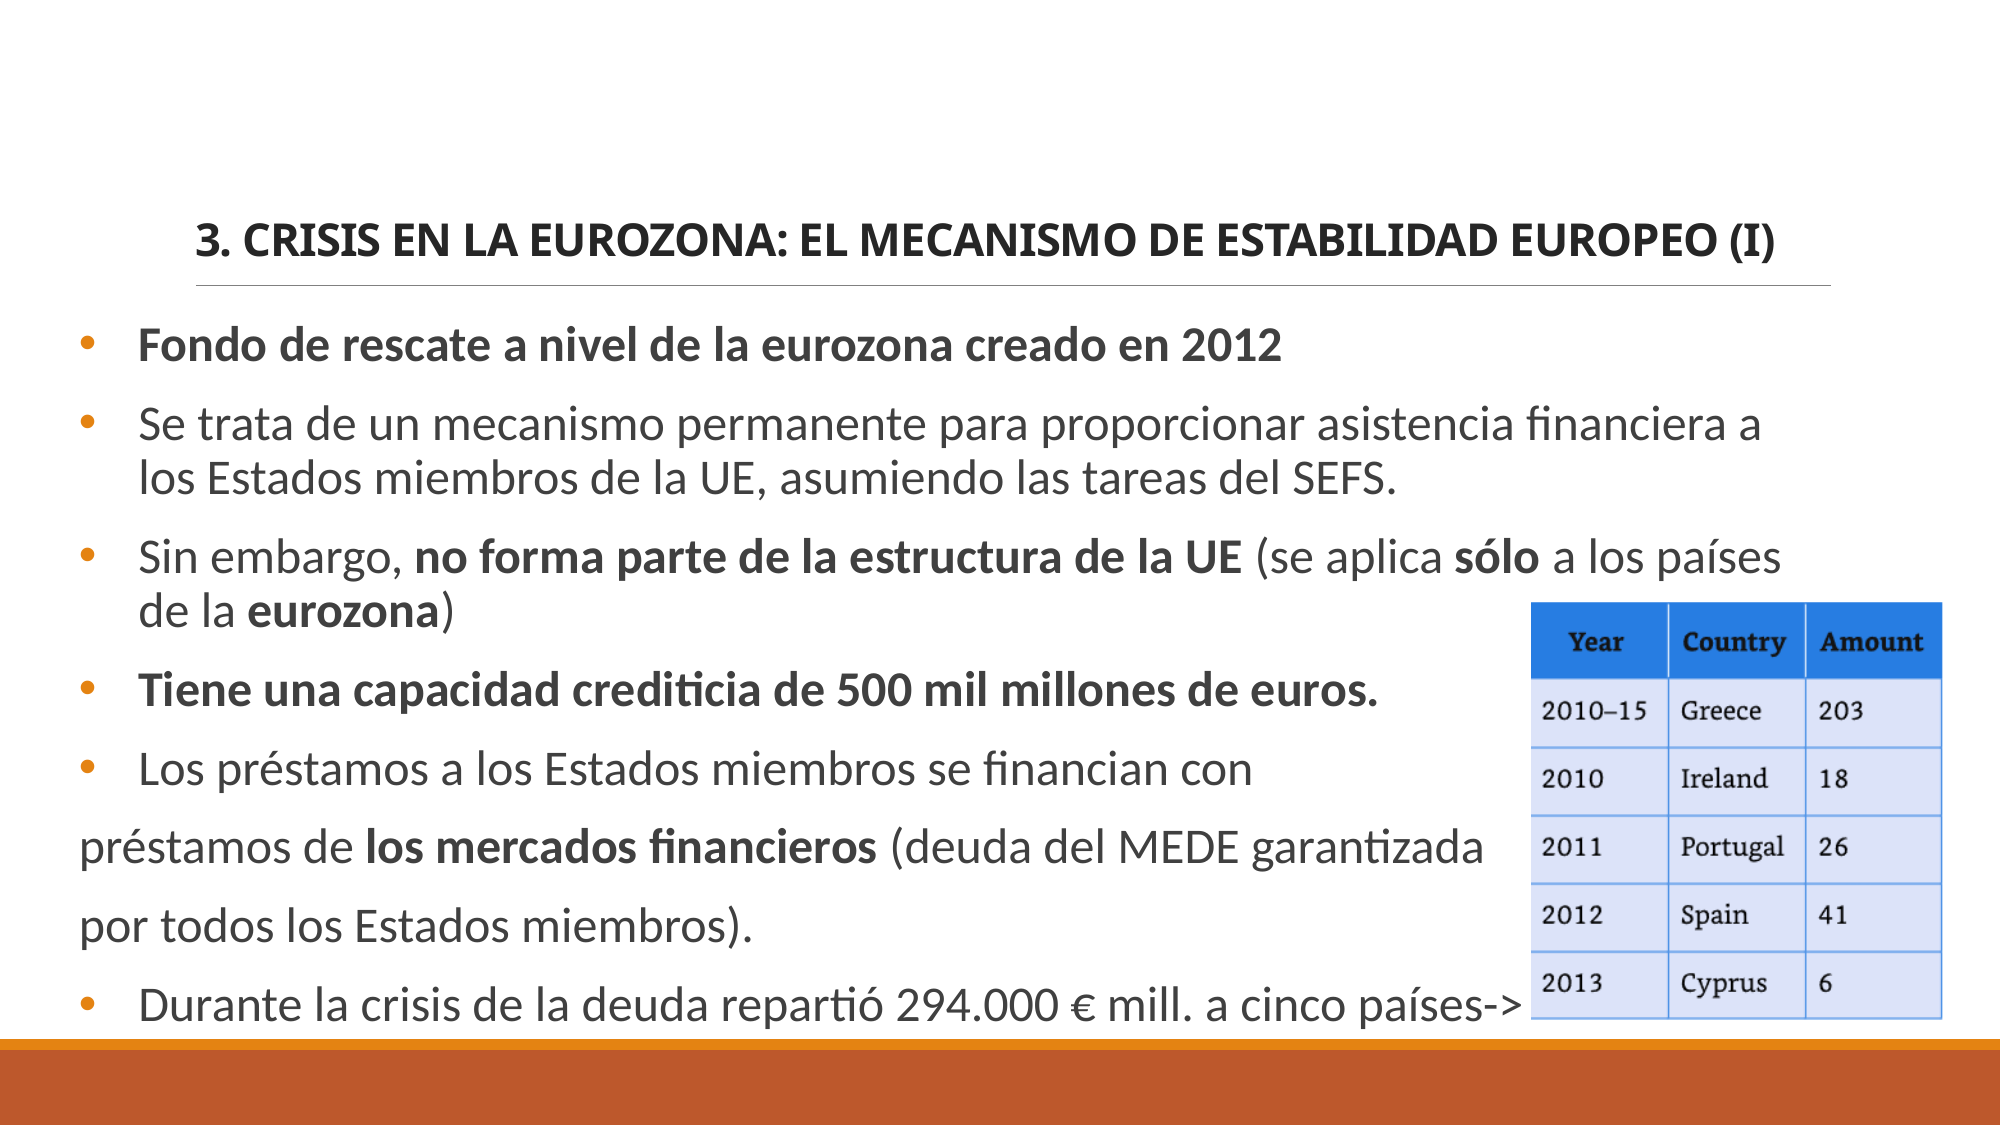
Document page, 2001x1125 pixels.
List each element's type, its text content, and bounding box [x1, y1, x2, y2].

list Fondo de rescate a nivel de la eurozona creado en 2012 Se trata de un mecanismo permanente para proporcionar asistencia financiera a los Estados miembros de la UE, asumiendo las tareas del SEFS. Sin embargo, no forma parte de la estructura de la UE (se aplica sólo a los países de la eurozona) Tiene una capacidad crediticia de 500 mil millones de euros. Los préstamos a los Estados miembros se financian con préstamos de los mercados financieros (deuda del MEDE garantizada por todos los Estados miembros). Durante la crisis de la deuda repartió 294.000 € mill. a cinco países-> [78, 310, 1818, 1020]
text_box 3. CRISIS EN LA EUROZONA: EL MECANISMO DE ESTABILIDAD EUROPEO (I) [180, 157, 1840, 274]
picture [1531, 597, 1946, 1025]
